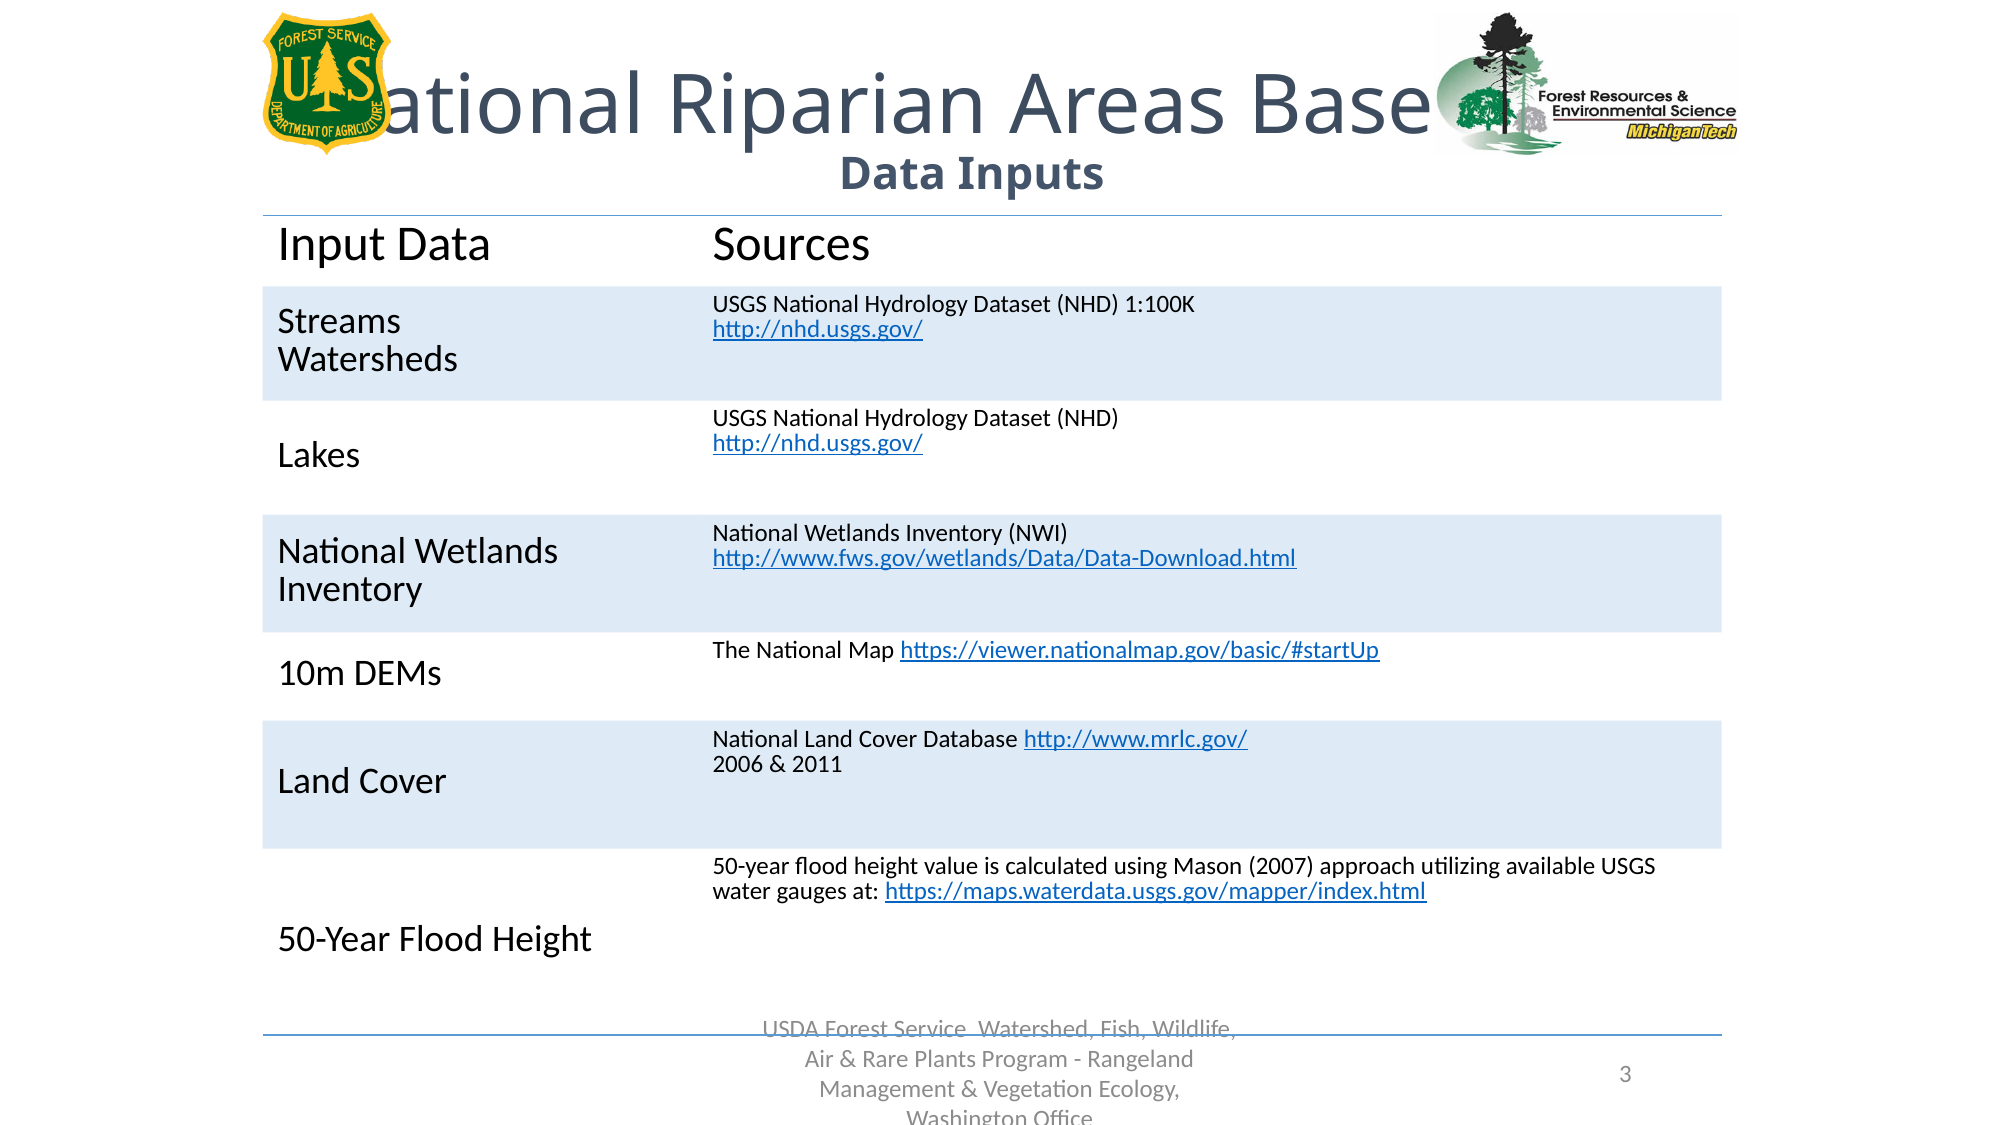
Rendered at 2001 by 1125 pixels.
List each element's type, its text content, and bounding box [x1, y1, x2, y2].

table_cell 10m DEMs [263, 632, 697, 721]
table_cell USGS National Hydrology Dataset (NHD) 1:100K http://nhd.usgs.gov/ [697, 286, 1722, 401]
table_cell Lakes [263, 401, 697, 515]
footer USDA Forest Service Watershed, Fish, Wildlife, Air & Rare Plants Program - Rangeland Management & Vegetation Ecology, Washington Office [746, 1042, 1254, 1103]
table_cell National Wetlands Inventory [263, 515, 697, 632]
table_header Sources [697, 216, 1722, 286]
table_cell National Wetlands Inventory (NWI) http://www.fws.gov/wetlands/Data/Data-Download.html [697, 515, 1722, 632]
picture [1434, 12, 1738, 155]
table_cell Land Cover [263, 721, 697, 849]
table_cell USGS National Hydrology Dataset (NHD) http://nhd.usgs.gov/ [697, 401, 1722, 515]
table_cell Streams Watersheds [263, 286, 697, 401]
picture [262, 12, 391, 155]
table_cell 50-year flood height value is calculated using Mason (2007) approach utilizing available USGS water gauges at: https://maps.waterdata.usgs.gov/mapper/index.html [697, 849, 1722, 1034]
title National Riparian Areas Base Map Data Inputs [296, 49, 1647, 213]
table_cell The National Map https://viewer.nationalmap.gov/basic/#startUp [697, 632, 1722, 721]
table_cell National Land Cover Database http://www.mrlc.gov/ 2006 & 2011 [697, 721, 1722, 849]
table_header Input Data [263, 216, 697, 286]
table_cell 50-Year Flood Height [263, 849, 697, 1034]
slide_number 3 [1309, 1042, 1647, 1103]
